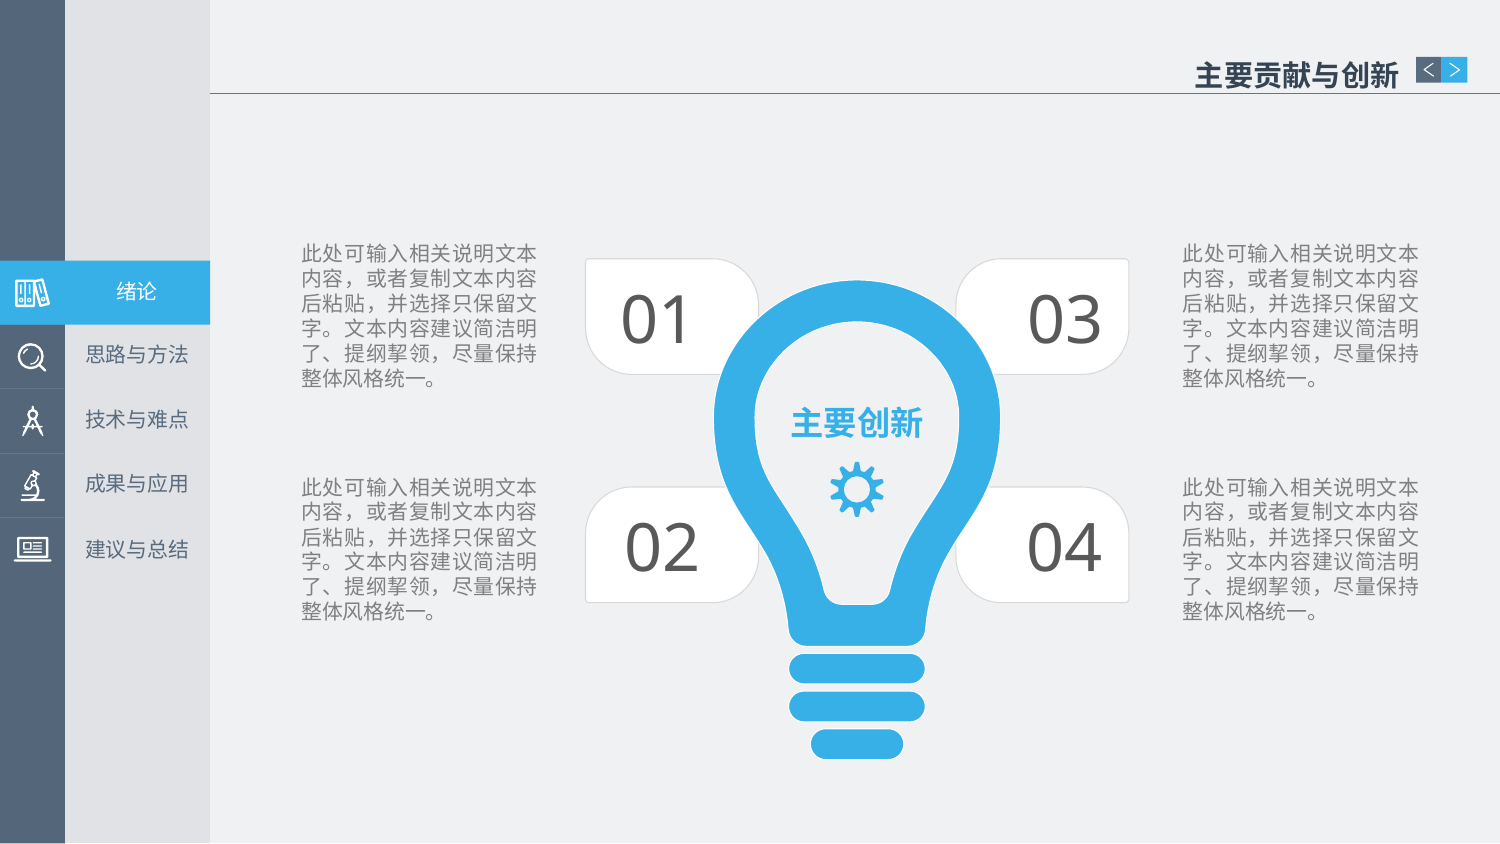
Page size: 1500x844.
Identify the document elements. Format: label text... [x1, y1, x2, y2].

text_box 此处可输入相关说明文本内容，或者复制文本内容后粘贴，并选择只保留文字。文本内容建议简洁明了、提纲挈领，尽量保持整体风格统一。 [1182, 240, 1419, 391]
text_box 成果与应用 [70, 463, 204, 503]
text_box 02 [609, 497, 708, 593]
text_box [583, 256, 753, 377]
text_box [713, 279, 1001, 760]
text_box [13, 536, 52, 562]
text_box 绪论 [101, 271, 173, 311]
text_box [961, 256, 1131, 377]
text_box 01 [605, 269, 712, 364]
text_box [1415, 56, 1440, 83]
text_box 此处可输入相关说明文本内容，或者复制文本内容后粘贴，并选择只保留文字。文本内容建议简洁明了、提纲挈领，尽量保持整体风格统一。 [1182, 474, 1419, 625]
text_box 04 [1011, 497, 1118, 593]
text_box 技术与难点 [70, 399, 204, 439]
text_box [15, 278, 50, 308]
text_box [0, 259, 212, 327]
text_box 建议与总结 [70, 529, 204, 569]
text_box 思路与方法 [70, 334, 204, 374]
text_box 03 [1012, 269, 1119, 364]
text_box 此处可输入相关说明文本内容，或者复制文本内容后粘贴，并选择只保留文字。文本内容建议简洁明了、提纲挈领，尽量保持整体风格统一。 [301, 240, 538, 391]
text_box [583, 484, 708, 605]
text_box [1005, 484, 1131, 605]
text_box 此处可输入相关说明文本内容，或者复制文本内容后粘贴，并选择只保留文字。文本内容建议简洁明了、提纲挈领，尽量保持整体风格统一。 [301, 474, 538, 625]
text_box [0, 324, 65, 518]
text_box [1441, 56, 1468, 83]
text_box 主要贡献与创新 [962, 40, 1400, 93]
